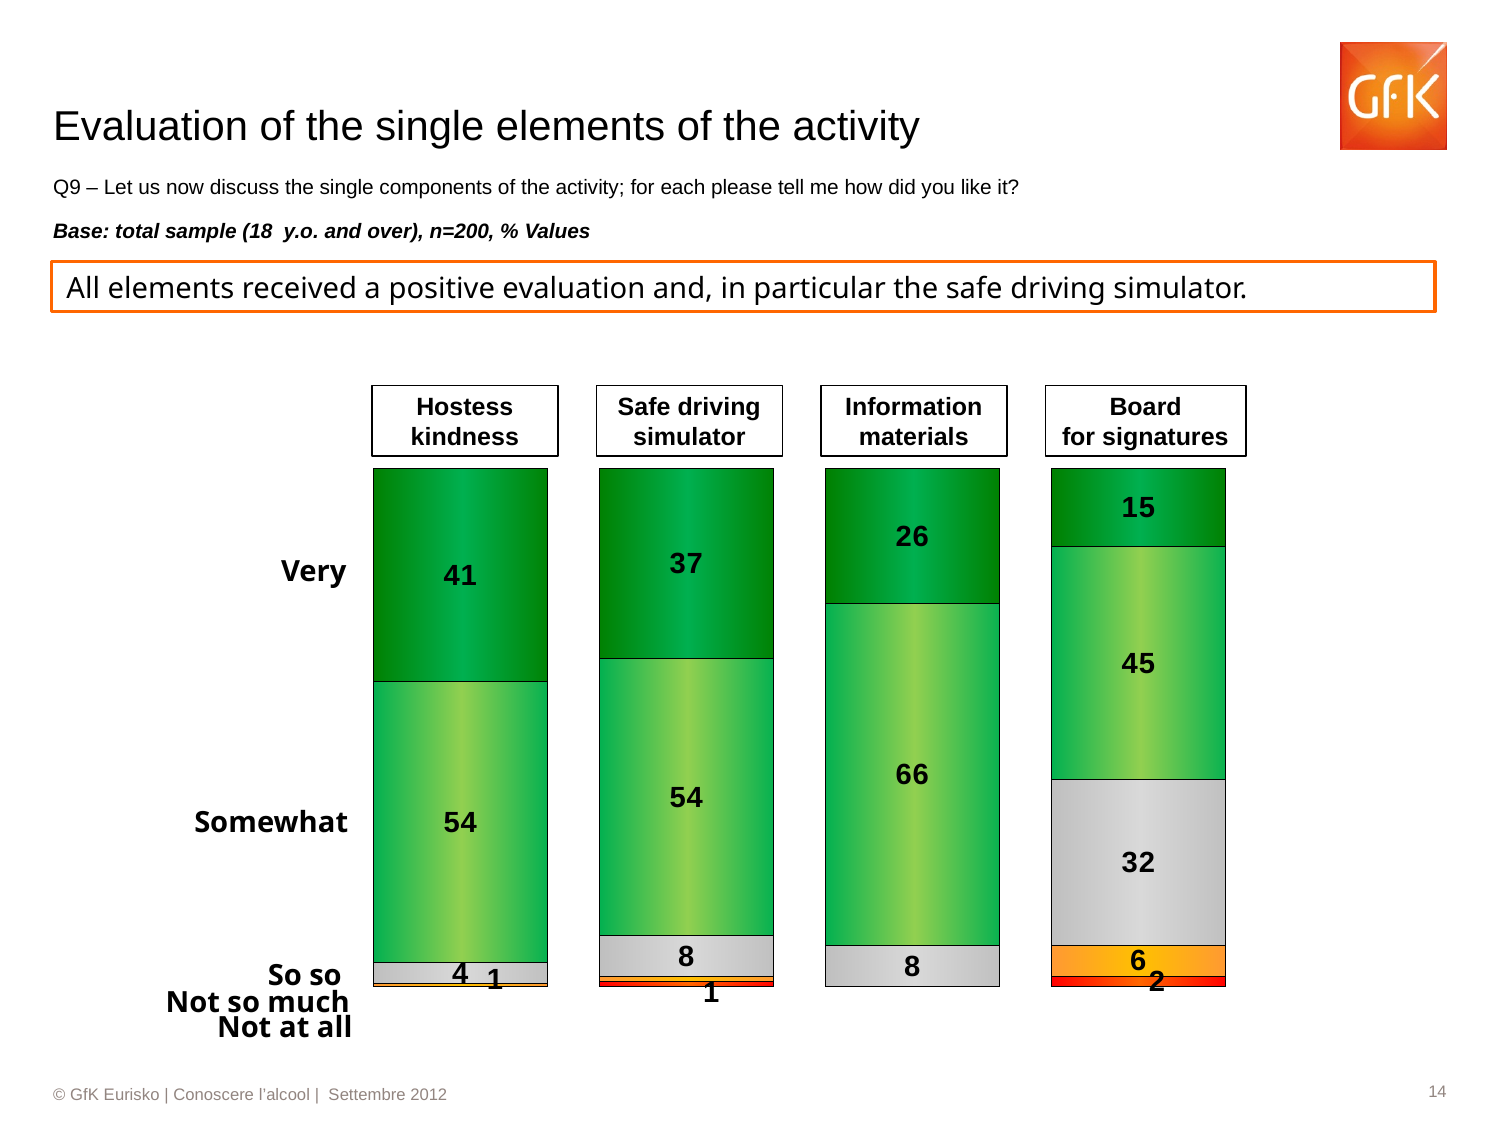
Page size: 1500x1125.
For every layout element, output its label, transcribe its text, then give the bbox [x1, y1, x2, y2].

picture [1340, 42, 1447, 150]
text_box Not at all [202, 1032, 368, 1051]
text_box All elements received a positive evaluation and, in particular the safe driving simulator. [51, 261, 1436, 312]
text_box Safe driving simulator [594, 383, 785, 458]
text_box Hostess kindness [370, 383, 560, 458]
text_box Q9 – Let us now discuss the single components of the activity; for each please tell me how did you like it? [53, 148, 1388, 224]
title Evaluation of the single elements of the activity [53, 42, 1294, 148]
text_box Information materials [819, 383, 1009, 458]
text_box Board for signatures [1043, 383, 1248, 458]
chart [76, 465, 1500, 1024]
text_box Base: total sample (18 y.o. and over), n=200, % Values [53, 217, 621, 243]
